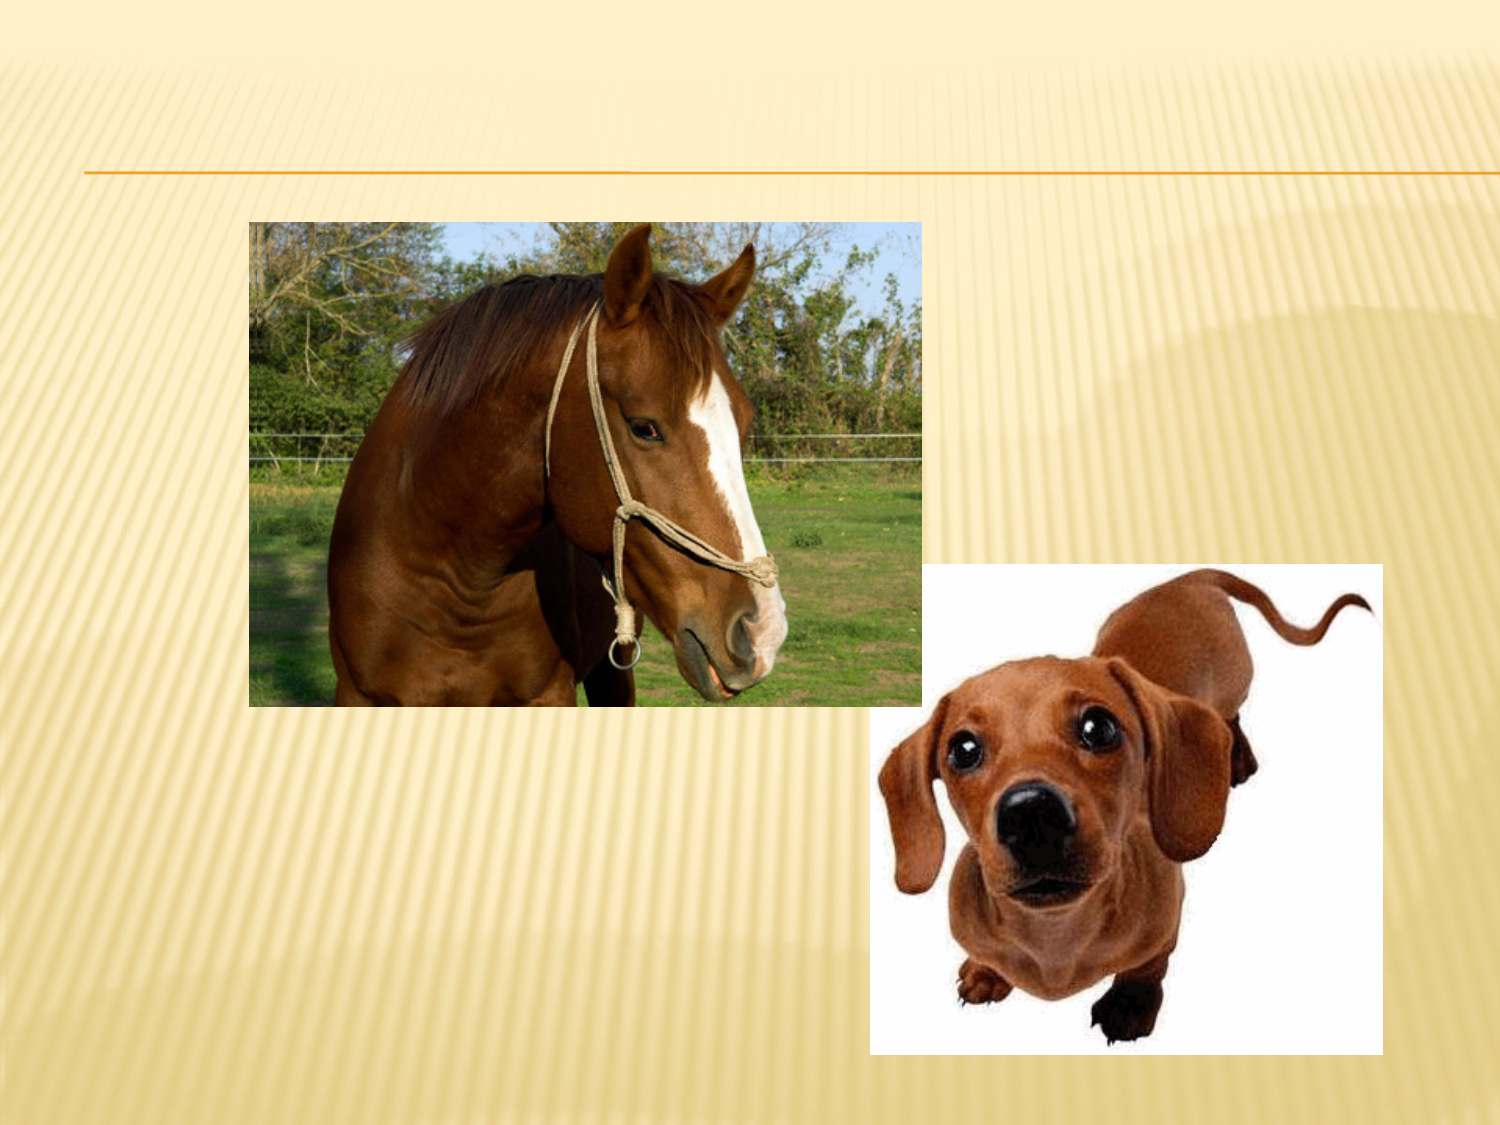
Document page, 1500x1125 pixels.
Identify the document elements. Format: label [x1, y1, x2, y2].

list [869, 563, 1383, 1055]
picture [249, 222, 923, 708]
